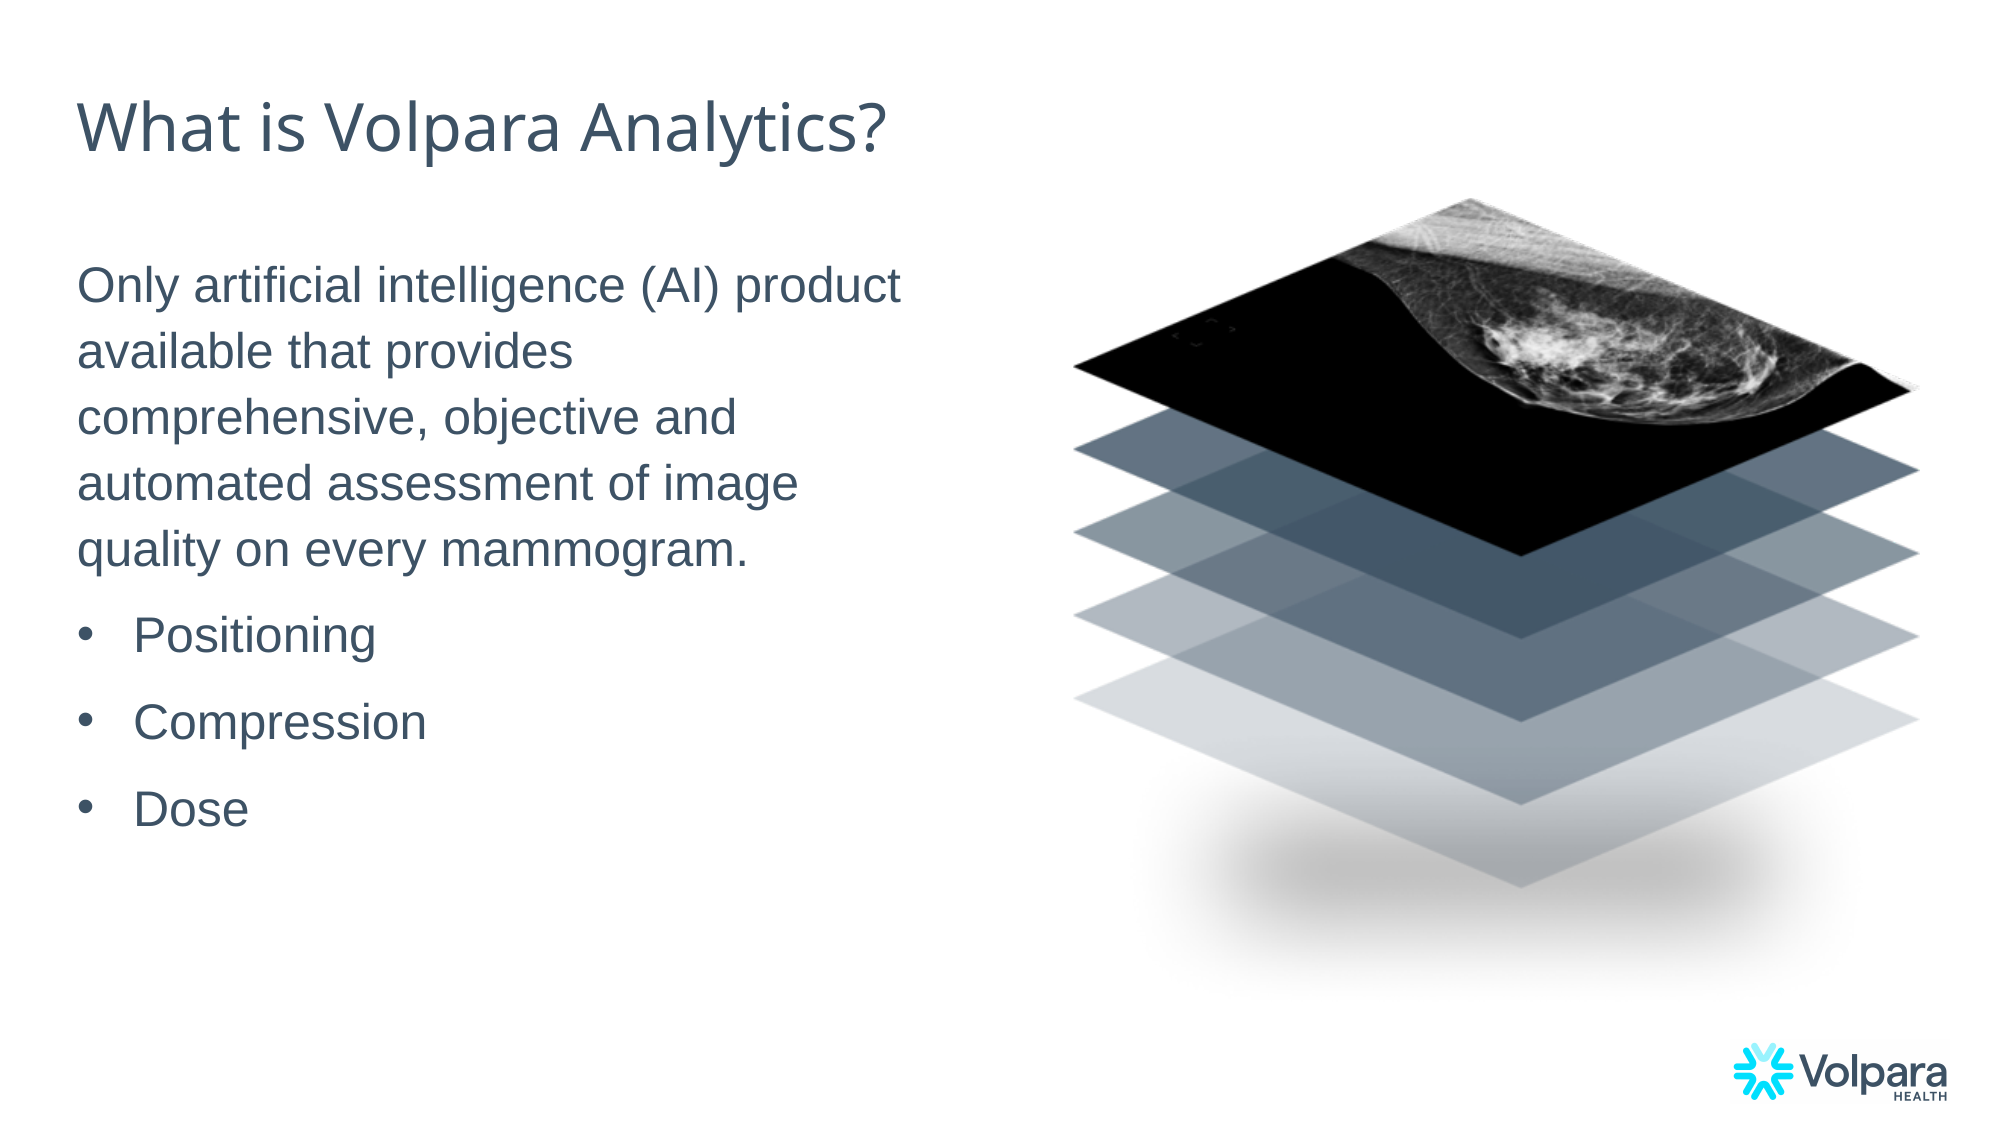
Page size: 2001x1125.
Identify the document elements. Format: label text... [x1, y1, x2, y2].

picture [1730, 1039, 1950, 1104]
list Only artificial intelligence (AI) product available that provides comprehensive, objective and automated assessment of image quality on every mammogram. Positioning Compression Dose [61, 238, 947, 517]
picture [1073, 198, 1920, 1018]
title What is Volpara Analytics? [61, 59, 1863, 199]
